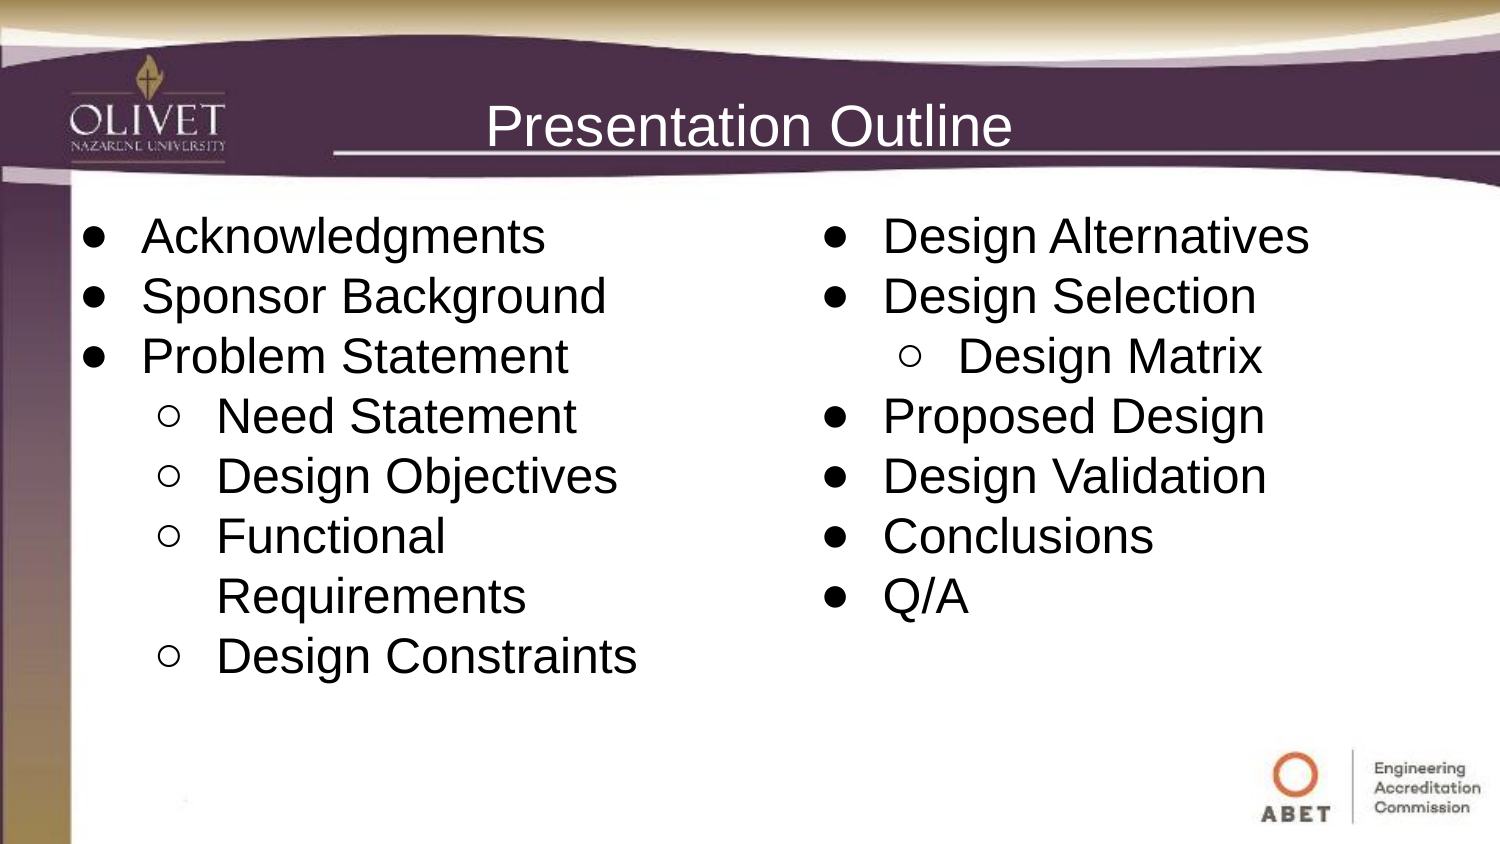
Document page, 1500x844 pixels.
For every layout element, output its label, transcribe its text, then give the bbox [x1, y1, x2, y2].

title Presentation Outline [51, 72, 1449, 167]
picture [0, 0, 1500, 844]
list Design Alternatives Design Selection Design Matrix Proposed Design Design Validation Conclusions Q/A [792, 189, 1449, 750]
list Acknowledgments Sponsor Background Problem Statement Need Statement Design Objectives Functional Requirements Design Constraints [51, 189, 708, 750]
